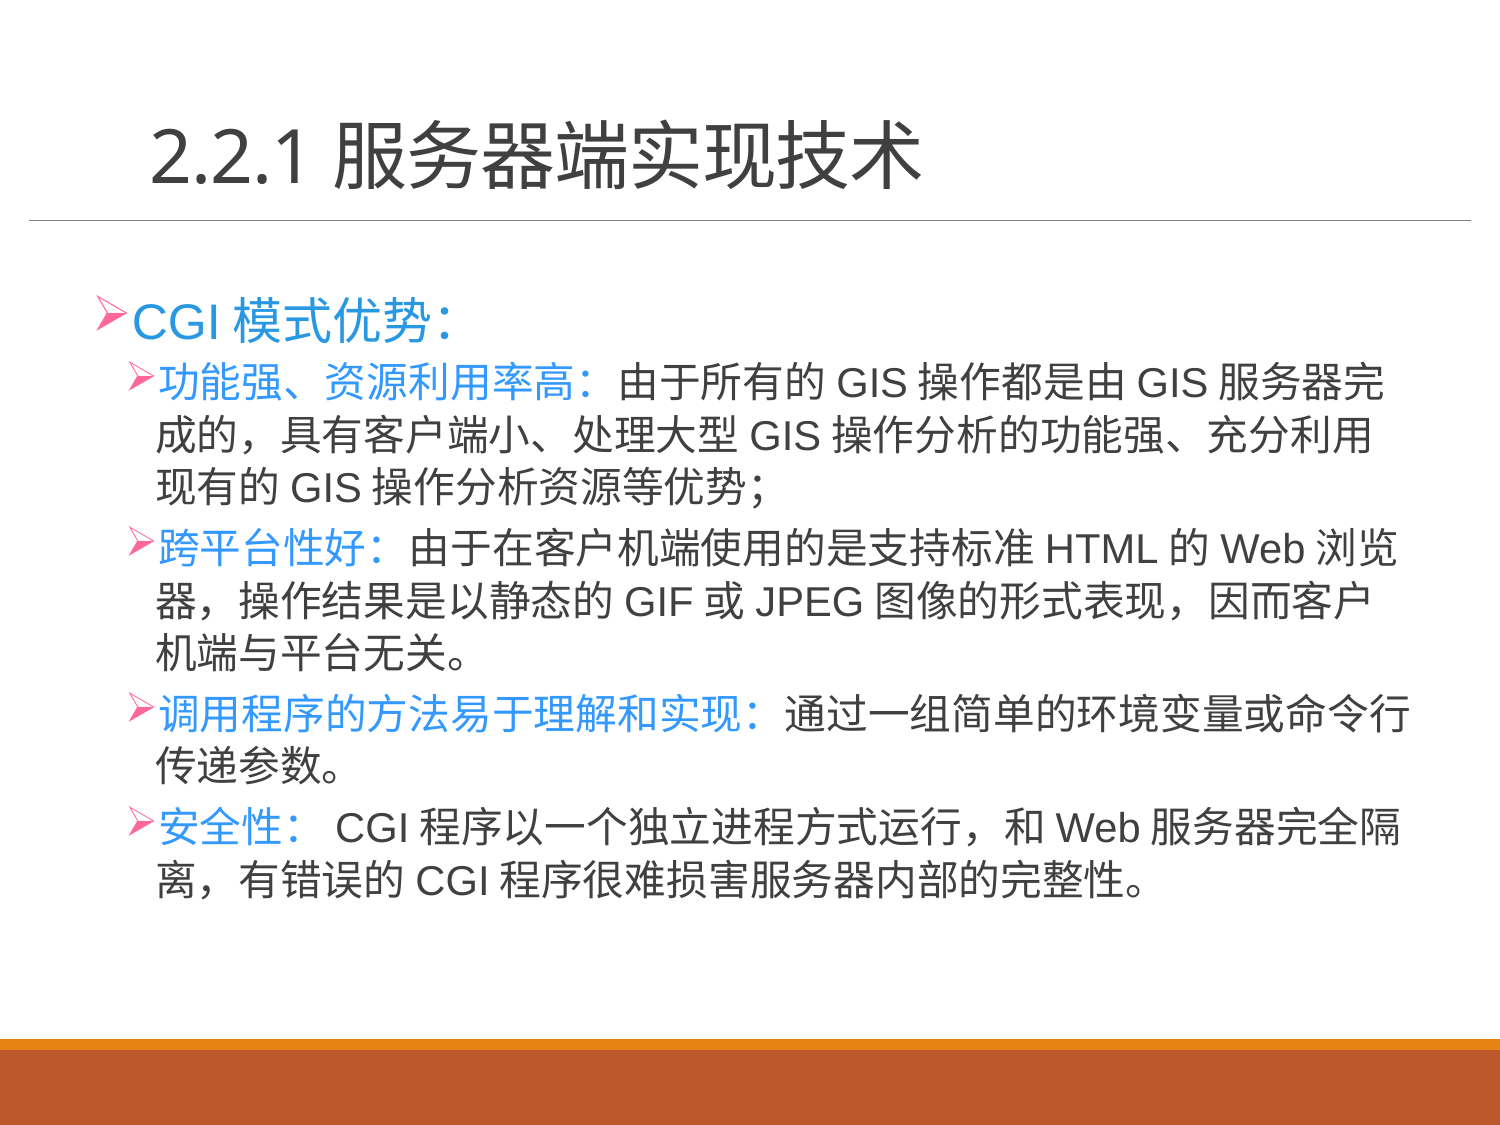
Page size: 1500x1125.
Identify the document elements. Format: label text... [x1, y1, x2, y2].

list CGI模式优势： 功能强、资源利用率高：由于所有的GIS操作都是由GIS服务器完成的，具有客户端小、处理大型GIS操作分析的功能强、充分利用现有的GIS操作分析资源等优势； 跨平台性好：由于在客户机端使用的是支持标准HTML的Web浏览器，操作结果是以静态的GIF或JPEG图像的形式表现，因而客户机端与平台无关。 调用程序的方法易于理解和实现：通过一组简单的环境变量或命令行传递参数。 安全性：CGI程序以一个独立进程方式运行，和Web服务器完全隔离，有错误的CGI程序很难损害服务器内部的完整性。 [92, 278, 1416, 929]
title 2.2.1服务器端实现技术 [134, 47, 1373, 206]
